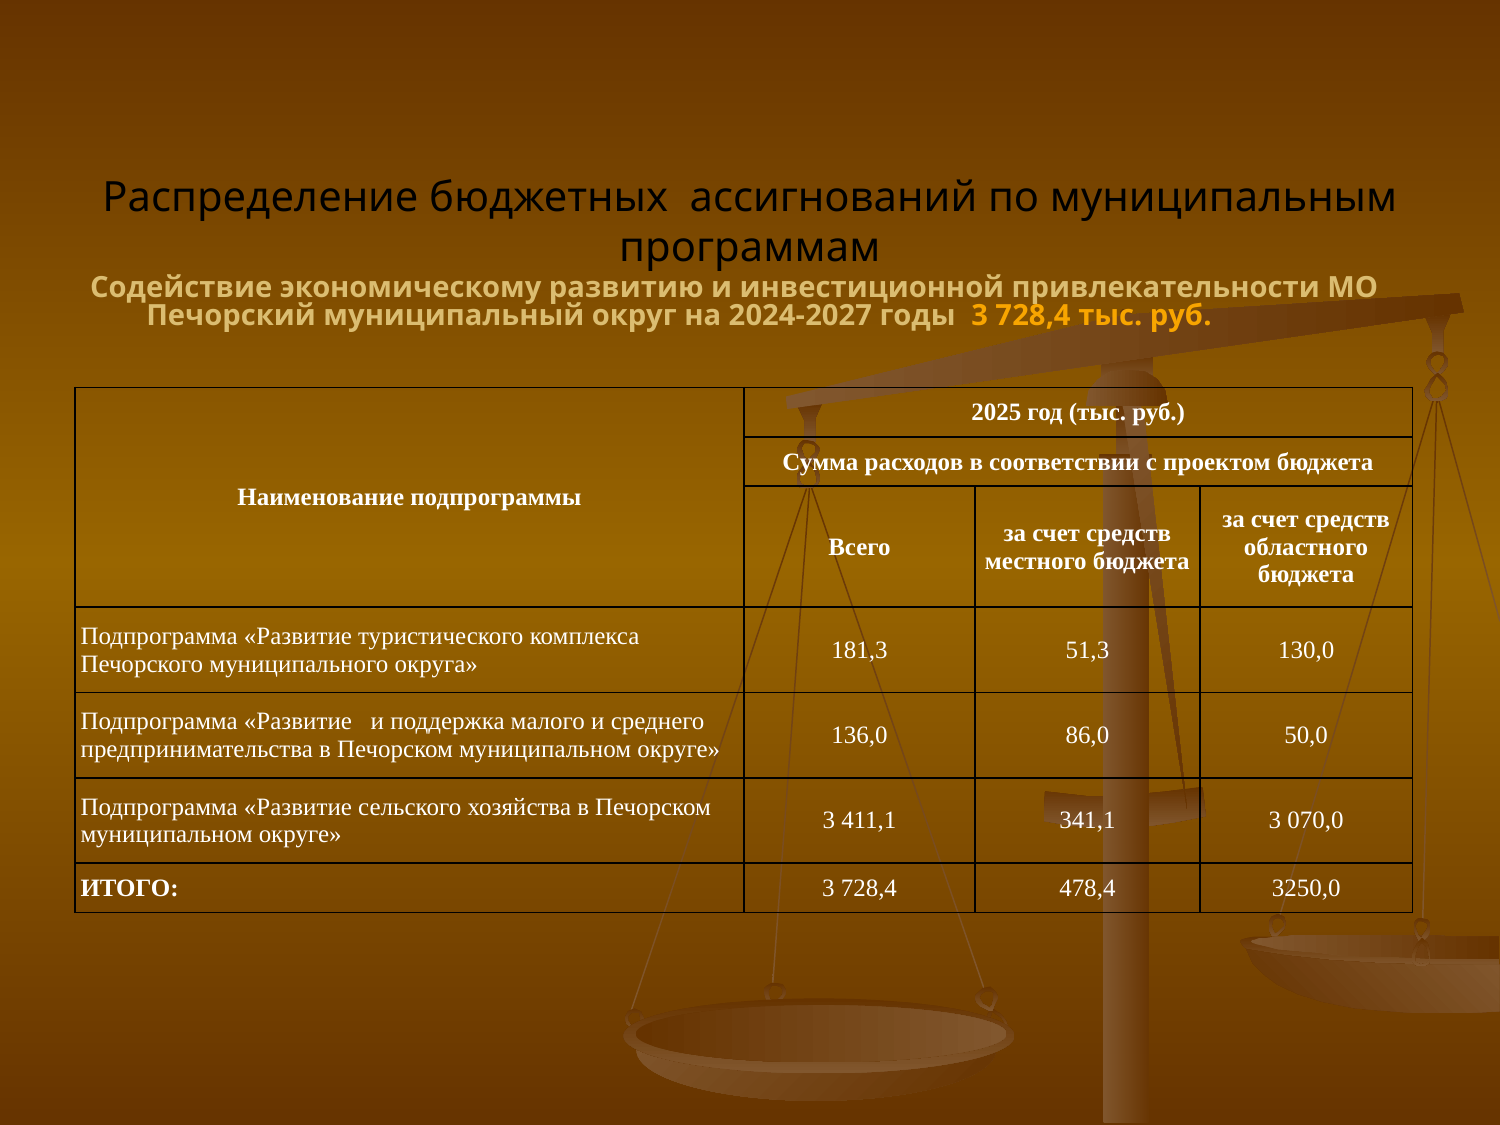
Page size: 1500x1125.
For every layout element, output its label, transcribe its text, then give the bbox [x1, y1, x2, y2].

table_cell 478,4 [976, 864, 1199, 912]
table_cell 136,0 [745, 693, 974, 777]
table_cell Сумма расходов в соответствии с проектом бюджета [745, 438, 1412, 485]
table_header Наименование подпрограммы [76, 388, 743, 606]
table_cell 3250,0 [1201, 864, 1412, 912]
table_cell 341,1 [976, 779, 1199, 862]
table_cell 50,0 [1201, 693, 1412, 777]
table_cell 3 070,0 [1201, 779, 1412, 862]
table_cell Подпрограмма «Развитие туристического комплекса Печорского муниципального округа» [76, 608, 743, 692]
table_cell за счет средств местного бюджета [976, 487, 1199, 606]
table_cell 51,3 [976, 608, 1199, 692]
table_cell Подпрограмма «Развитие и поддержка малого и среднего предпринимательства в Печорском муниципальном округе» [76, 693, 743, 777]
table_cell 86,0 [976, 693, 1199, 777]
table_cell 3 728,4 [745, 864, 974, 912]
list Распределение бюджетных ассигнований по муниципальным программам Содействие экономическому развитию и инвестиционной привлекательности МО Печорский муниципальный округ на 2024-2027 годы 3 728,4 тыс. руб. [74, 45, 1426, 1113]
table_cell 3 411,1 [745, 779, 974, 862]
table_cell Всего [745, 487, 974, 606]
table_cell за счет средств областного бюджета [1201, 487, 1412, 606]
table_cell Подпрограмма «Развитие сельского хозяйства в Печорском муниципальном округе» [76, 779, 743, 862]
table_header 2025 год (тыс. руб.) [745, 388, 1412, 436]
table_cell 181,3 [745, 608, 974, 692]
table_cell ИТОГО: [76, 864, 743, 912]
table_cell 130,0 [1201, 608, 1412, 692]
